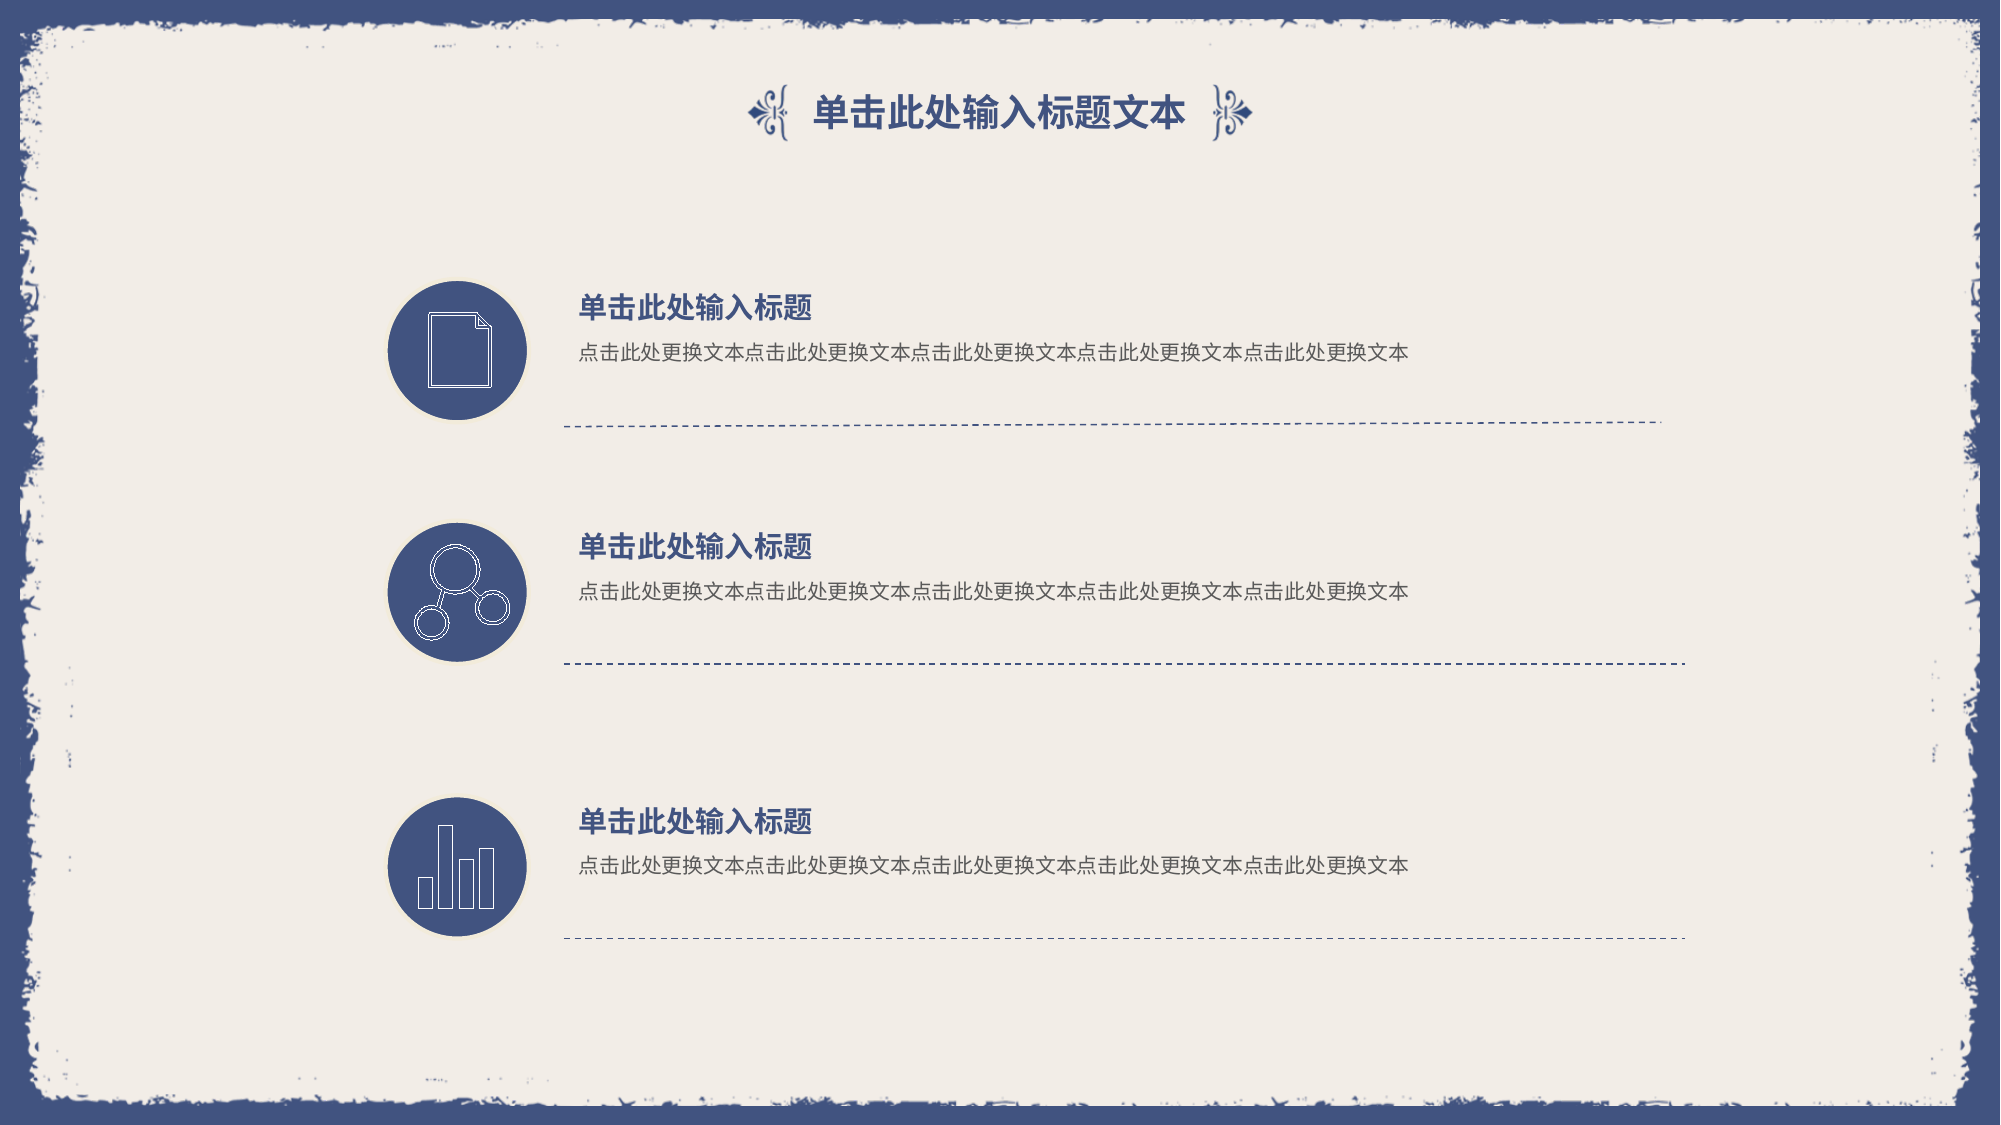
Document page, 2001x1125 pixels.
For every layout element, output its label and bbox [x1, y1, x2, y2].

text_box [385, 278, 529, 423]
text_box [385, 795, 529, 939]
text_box [564, 422, 1662, 427]
picture [1204, 93, 1262, 134]
text_box [385, 520, 529, 664]
text_box [0, 6, 2000, 1119]
picture [738, 93, 796, 134]
